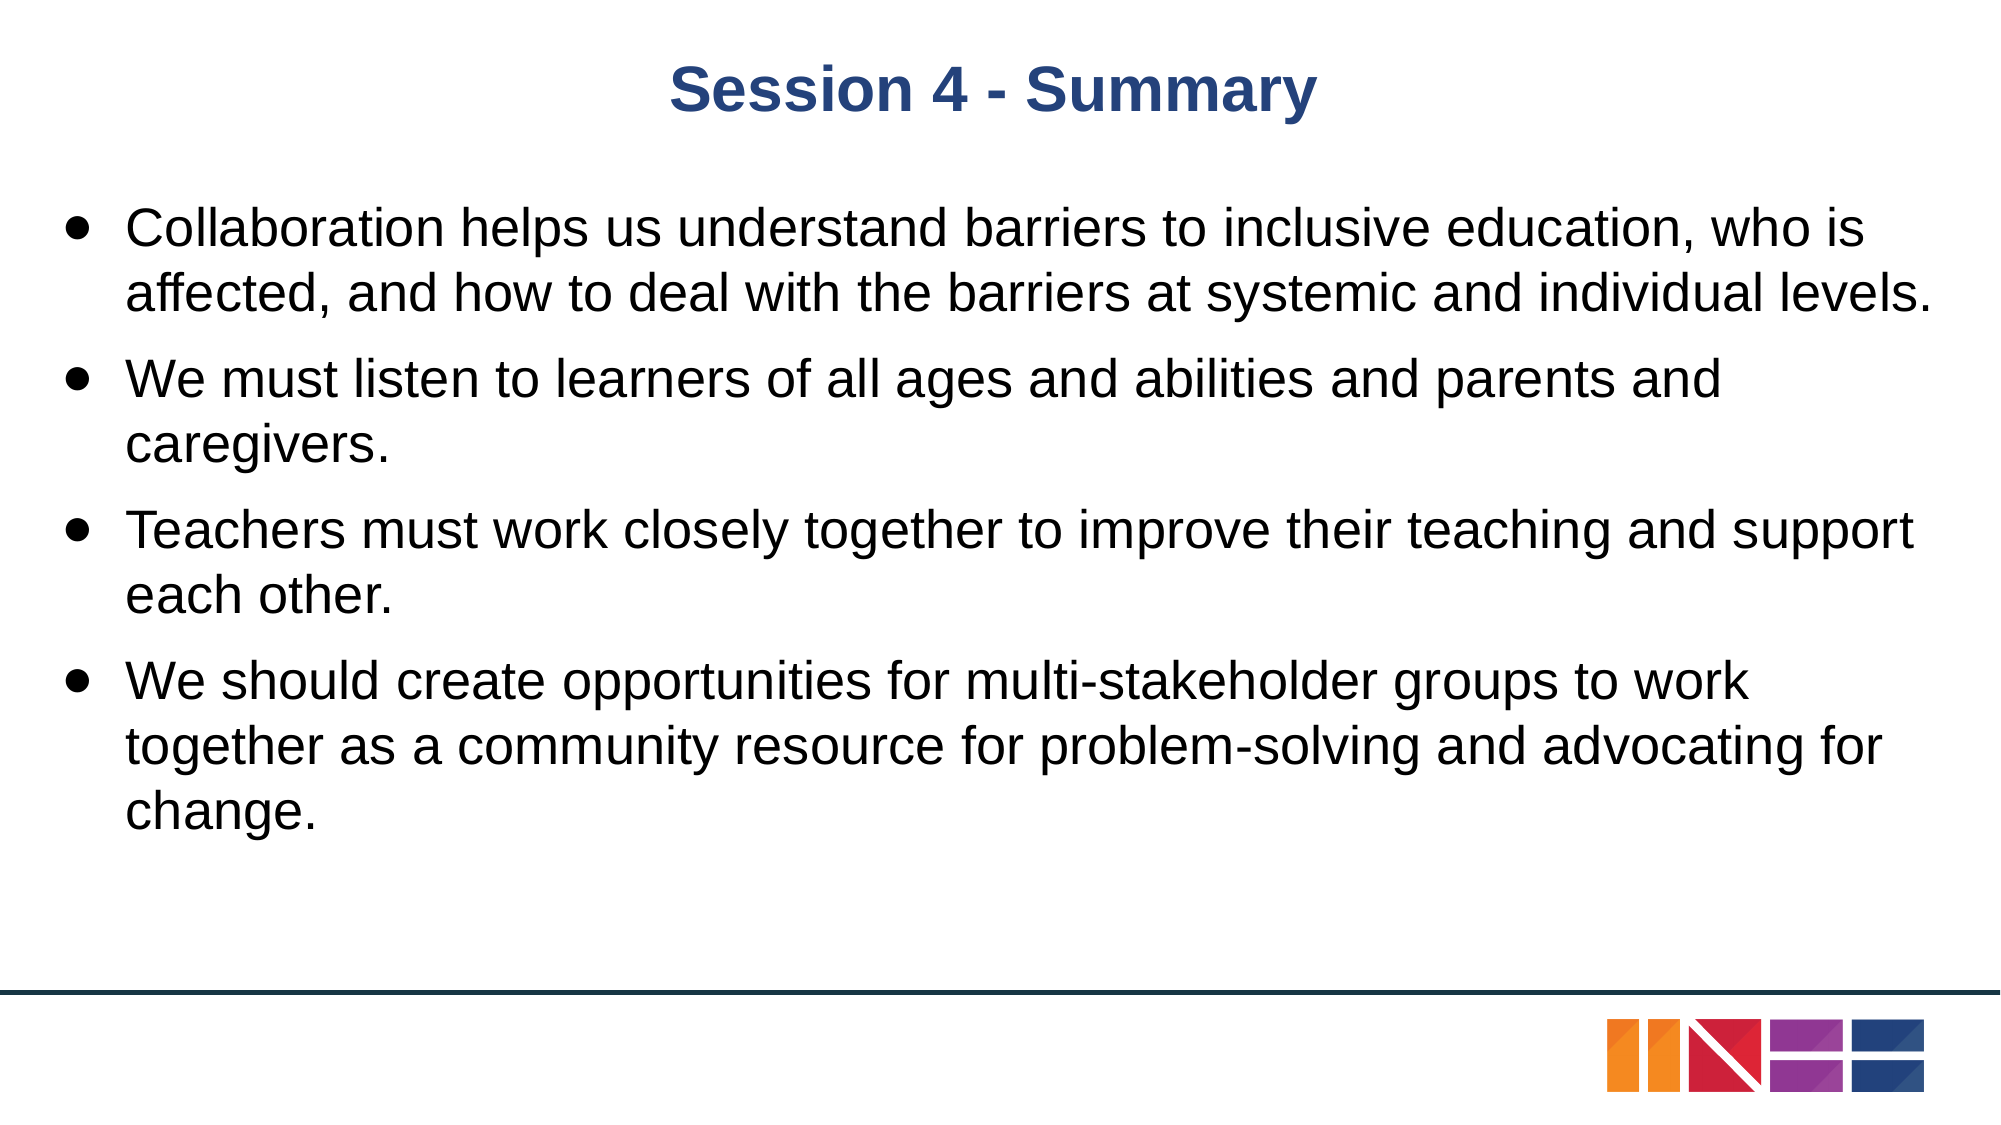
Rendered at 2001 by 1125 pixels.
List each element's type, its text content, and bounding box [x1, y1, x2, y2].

picture [1607, 1019, 1924, 1092]
title Session 4 - Summary [31, 28, 1957, 145]
list Collaboration helps us understand barriers to inclusive education, who is affected, and how to deal with the barriers at systemic and individual levels. We must listen to learners of all ages and abilities and parents and caregivers. Teachers must work closely together to improve their teaching and support each other. We should create opportunities for multi-stakeholder groups to work together as a community resource for problem-solving and advocating for change. [31, 172, 1971, 935]
